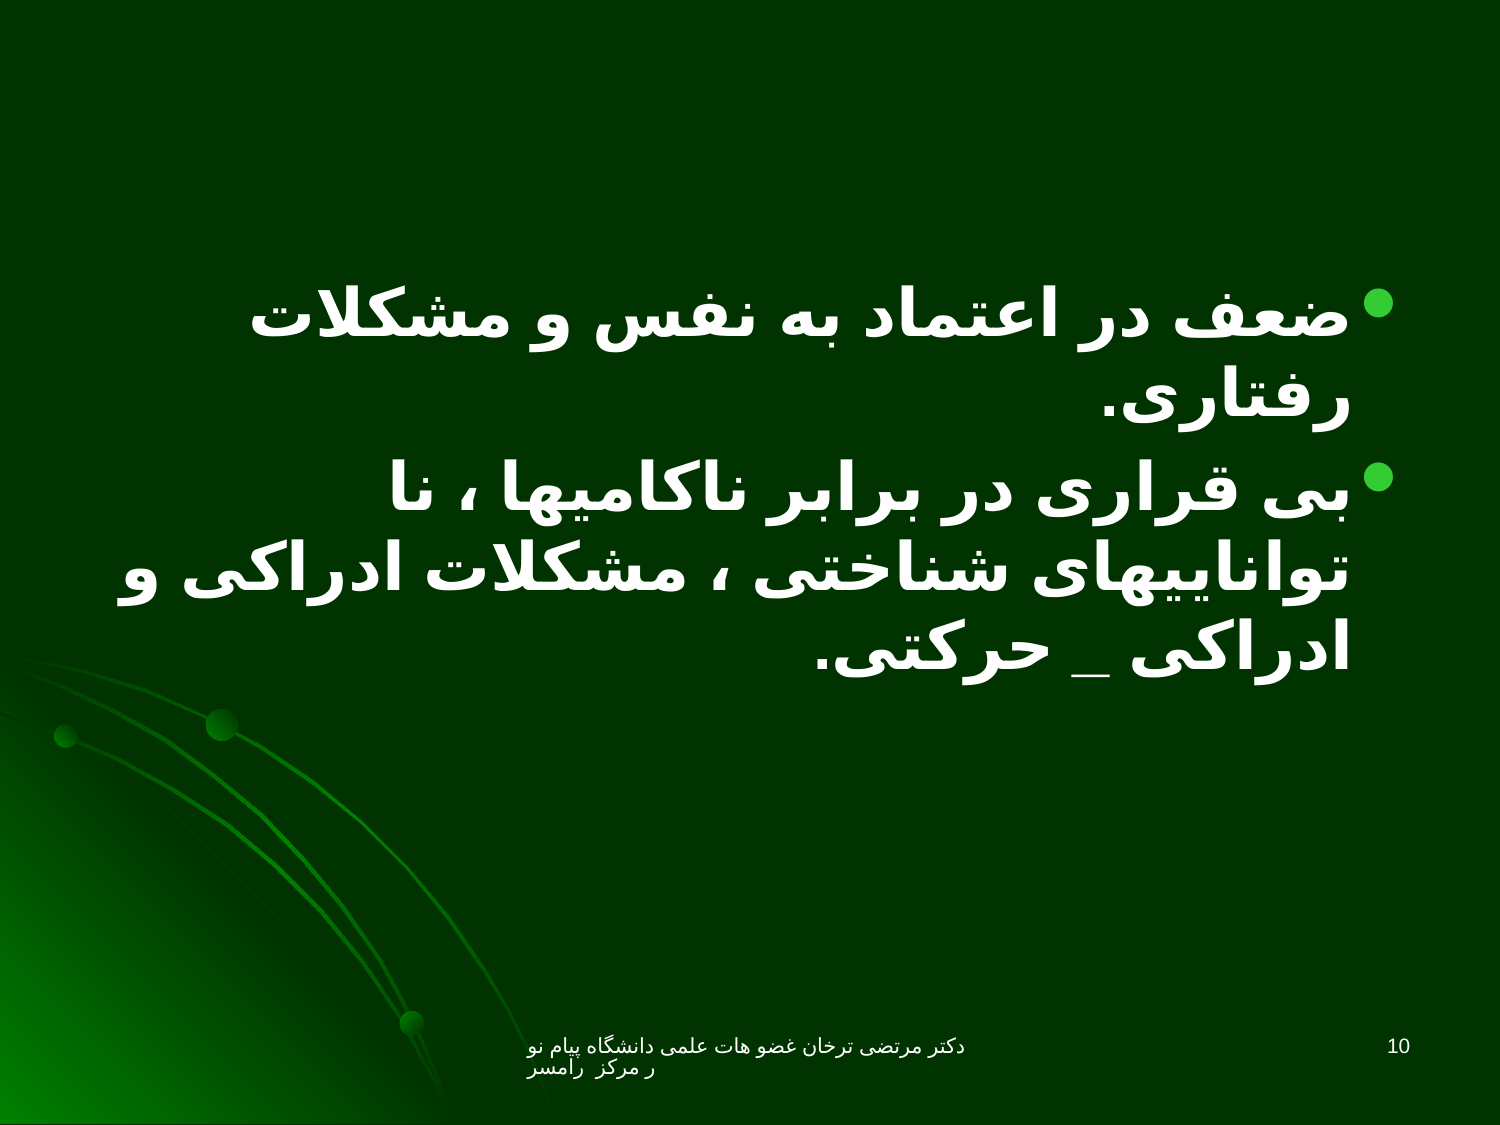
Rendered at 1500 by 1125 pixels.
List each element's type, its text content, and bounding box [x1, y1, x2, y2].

footer دکتر مرتضی ترخان غضو هات علمی دانشگاه پیام نور مرکز رامسر [512, 1024, 988, 1101]
slide_number 10 [1074, 1024, 1426, 1101]
list ضعف در اعتماد به نفس و مشکلات رفتاری. بی قراری در برابر ناکامیها ، نا تواناییهای شناختی ، مشکلات ادراکی و ادراکی _ حرکتی. [74, 262, 1426, 1006]
